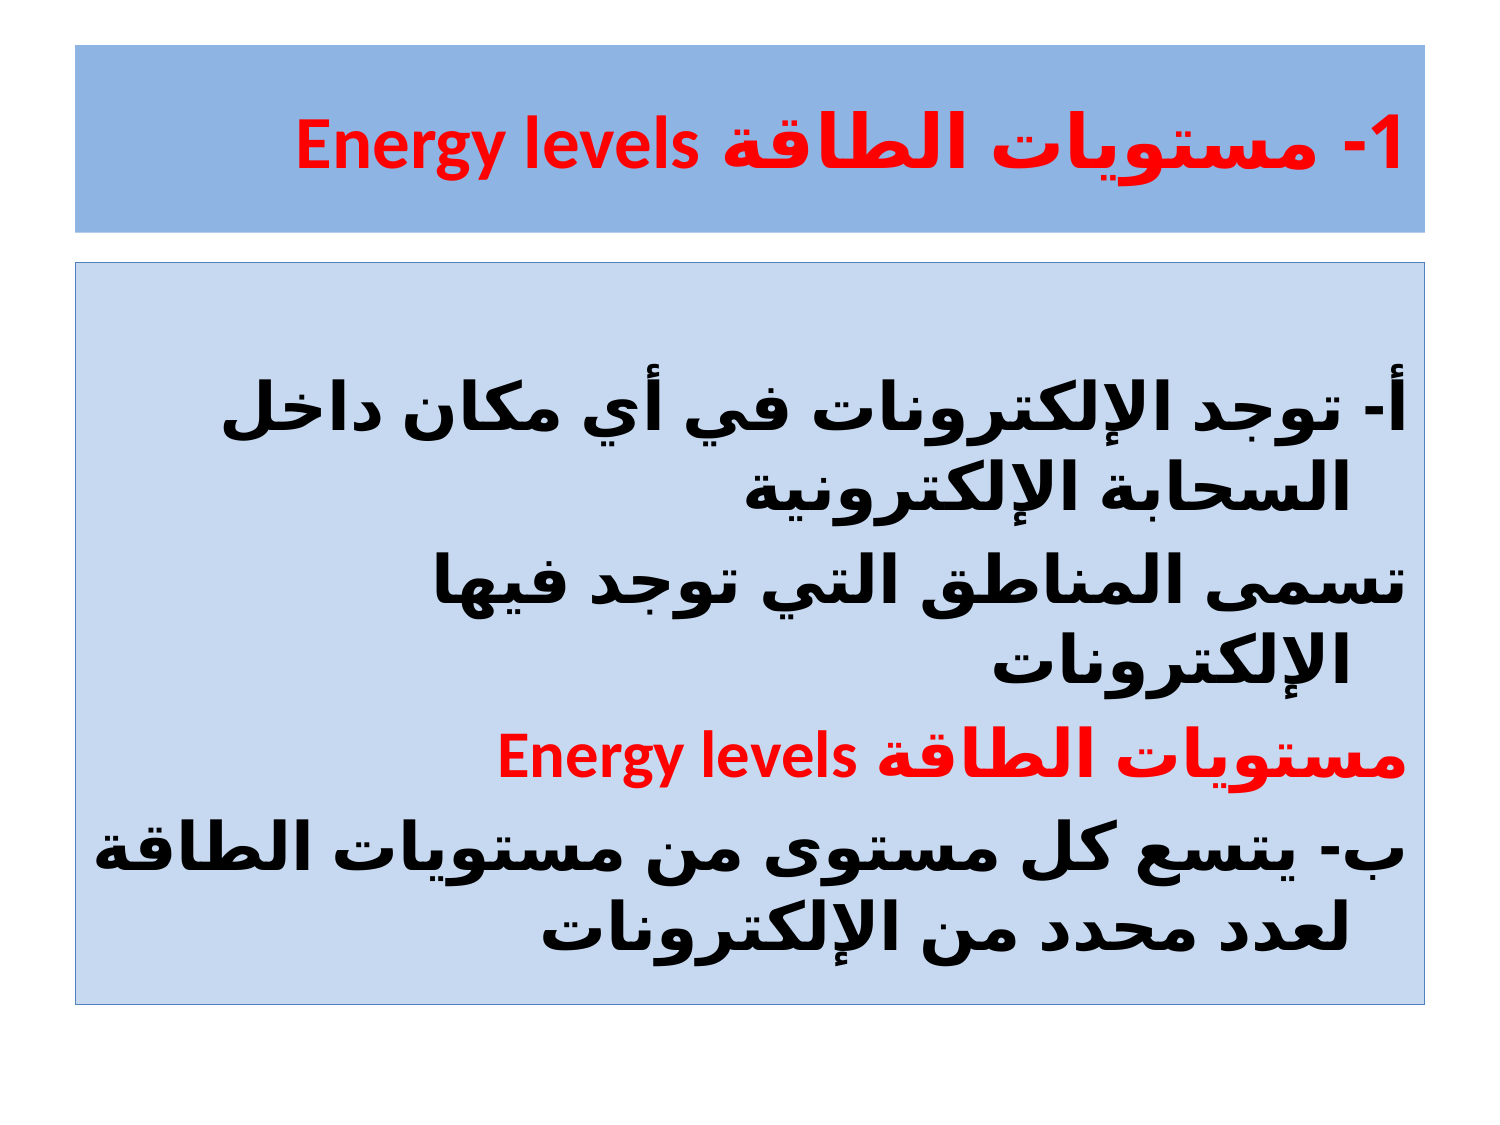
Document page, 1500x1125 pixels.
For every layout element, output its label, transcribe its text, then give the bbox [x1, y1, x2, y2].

title 1- مستويات الطاقة Energy levels [75, 45, 1425, 233]
list أ- توجد الإلكترونات في أي مكان داخل السحابة الإلكترونية تسمى المناطق التي توجد فيها الإلكترونات مستويات الطاقة Energy levels ب- يتسع كل مستوى من مستويات الطاقة لعدد محدد من الإلكترونات [75, 262, 1425, 1005]
